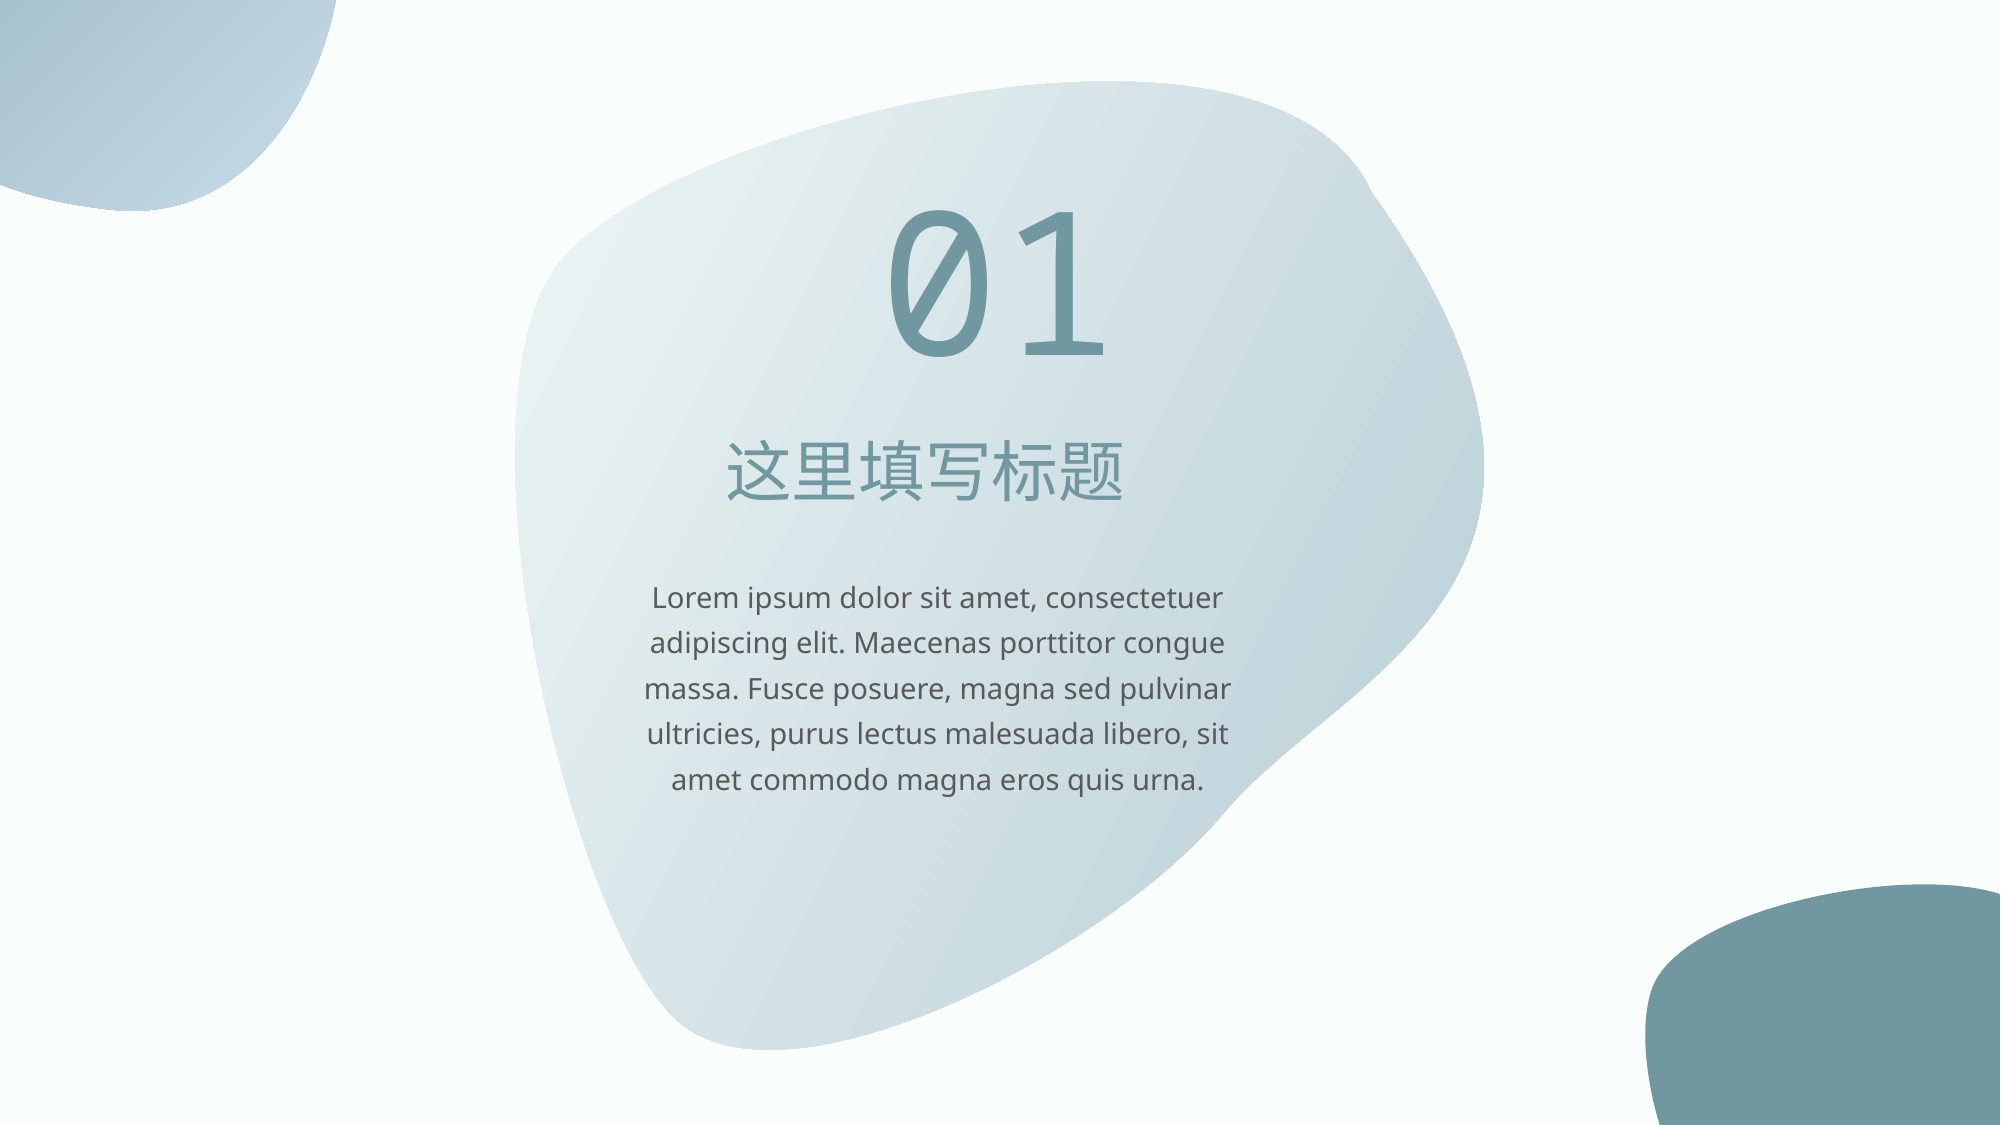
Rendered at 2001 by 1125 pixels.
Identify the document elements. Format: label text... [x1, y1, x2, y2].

text_box [514, 80, 1485, 1051]
text_box Lorem ipsum dolor sit amet, consectetuer adipiscing elit. Maecenas porttitor congue massa. Fusce posuere, magna sed pulvinar ultricies, purus lectus malesuada libero, sit amet commodo magna eros quis urna. [593, 561, 1282, 849]
text_box 这里填写标题 [710, 422, 1290, 517]
text_box [0, 0, 2000, 1125]
text_box [0, 0, 337, 212]
text_box [1644, 883, 2000, 1125]
text_box 01 [832, 147, 1168, 403]
